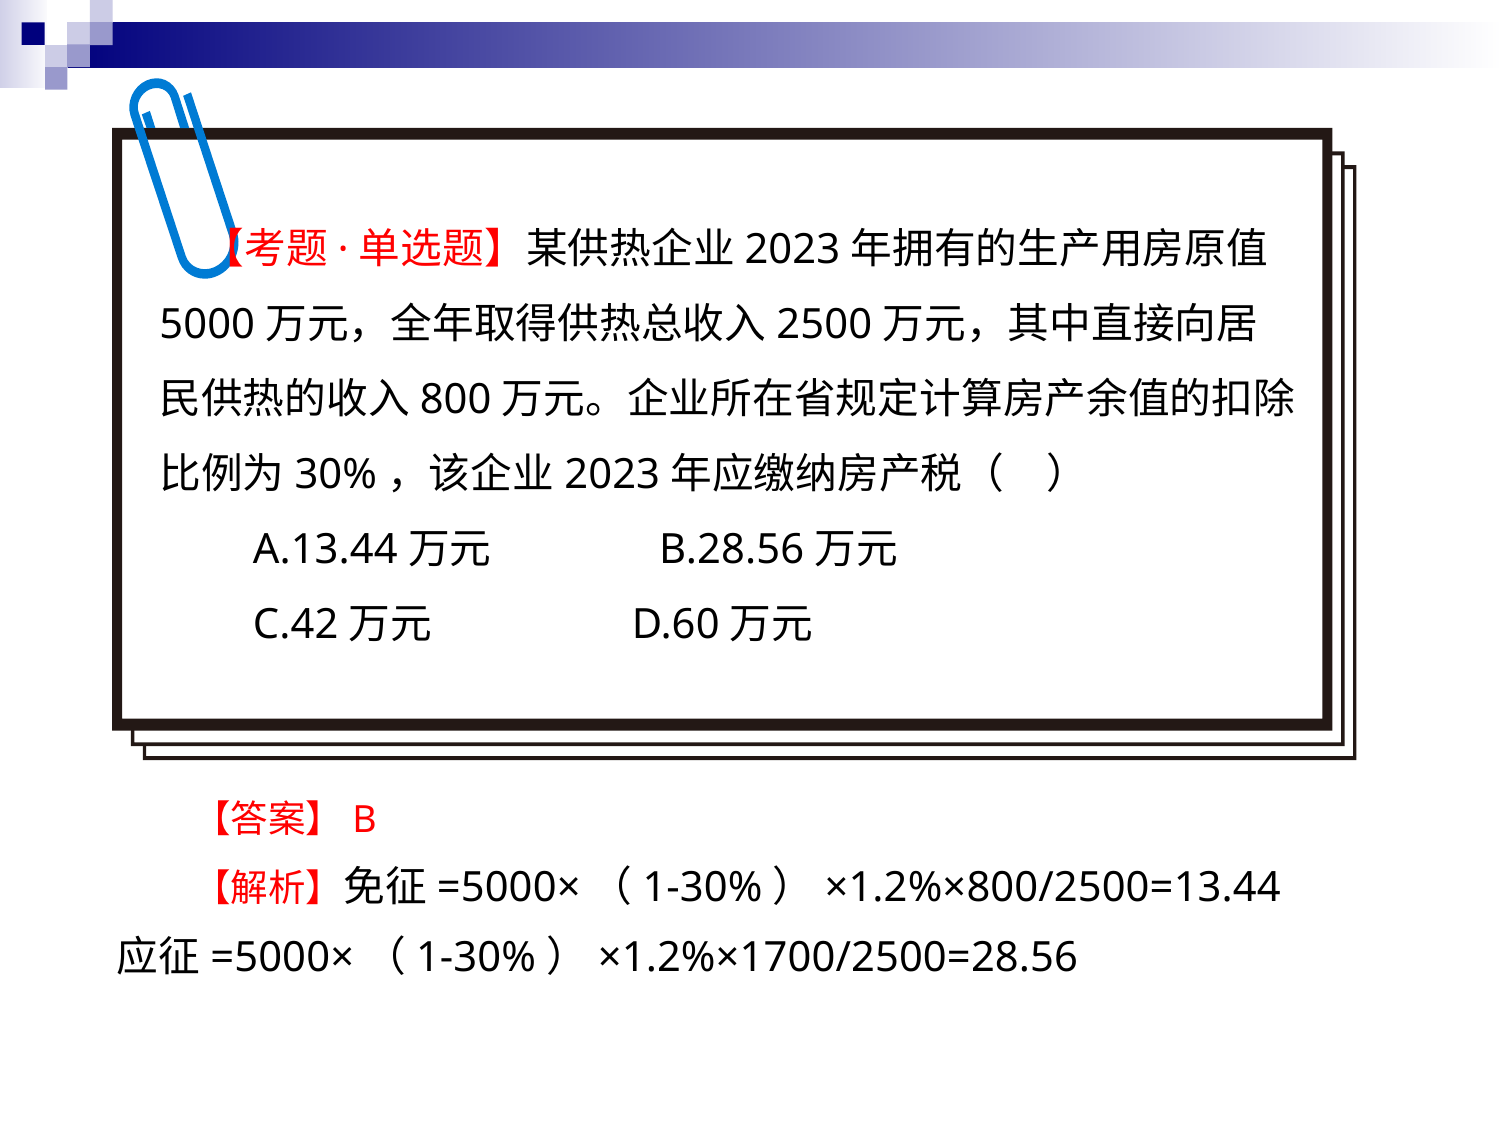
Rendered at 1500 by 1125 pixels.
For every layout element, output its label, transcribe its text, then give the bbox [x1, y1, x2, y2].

text_box 【答案】B 【解析】免征=5000×（1-30%）×1.2%×800/2500=13.44 应征=5000×（1-30%）×1.2%×1700/2500=28.56 [102, 769, 1373, 1125]
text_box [111, 78, 1359, 760]
